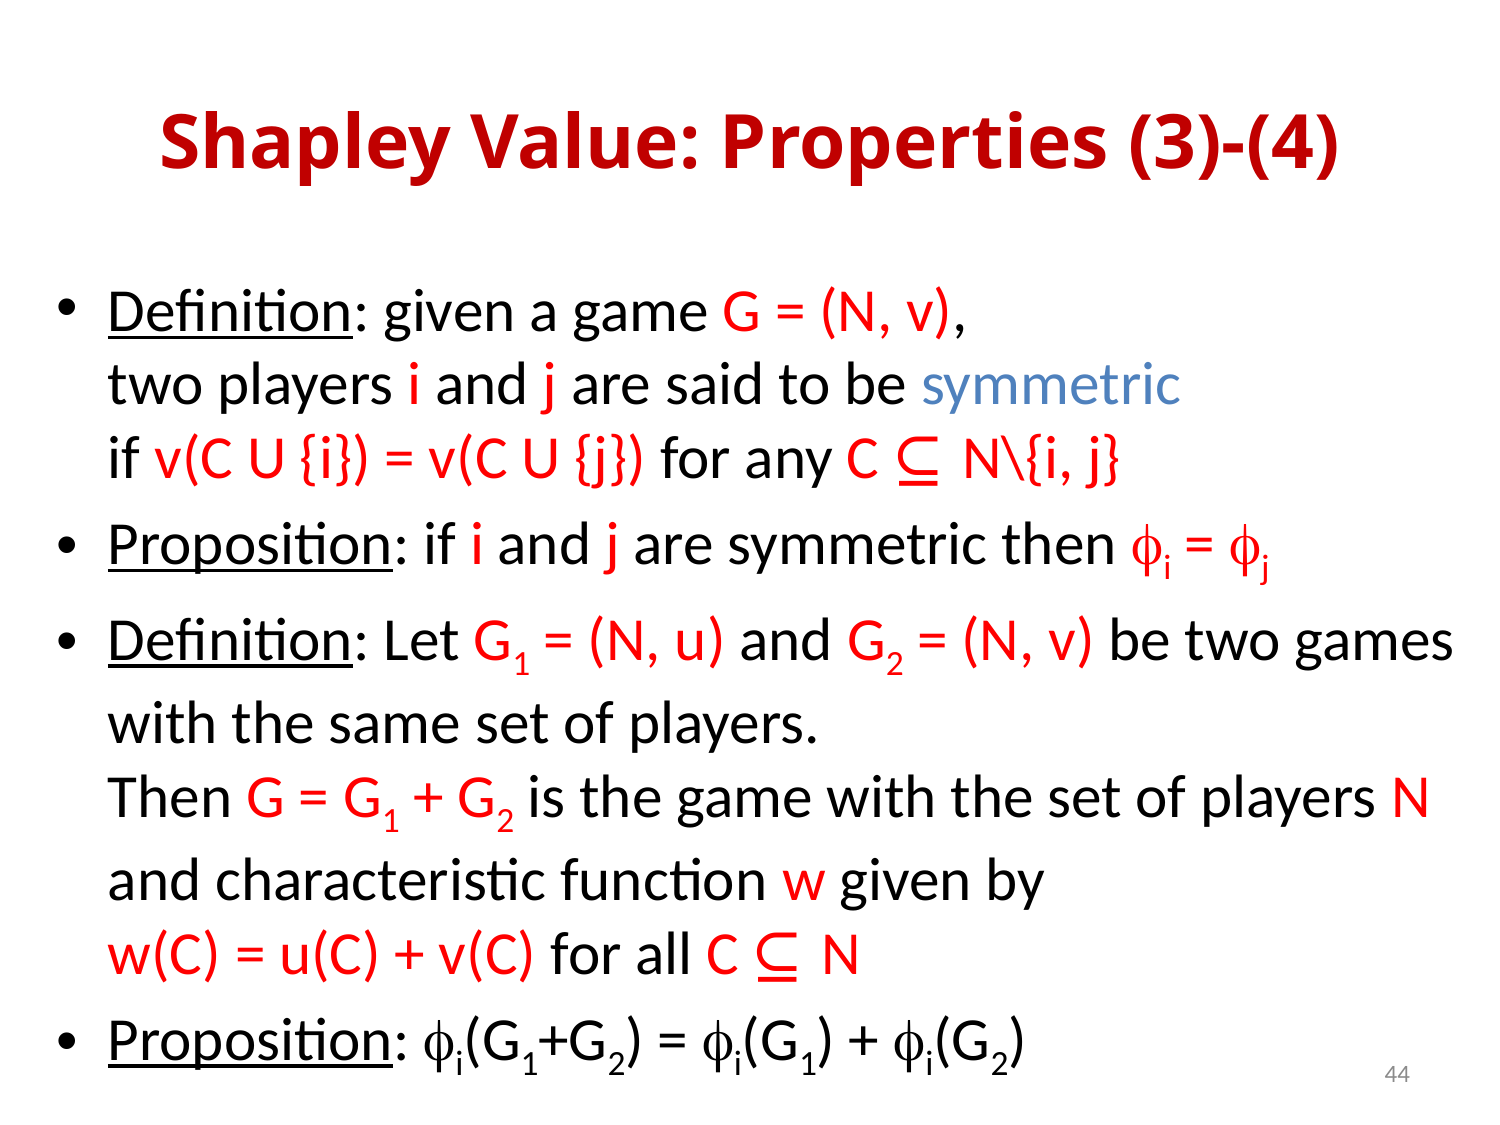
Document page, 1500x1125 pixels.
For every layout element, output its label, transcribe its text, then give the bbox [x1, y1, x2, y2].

title Shapley Value: Properties (3)-(4) [75, 45, 1425, 233]
slide_number 44 [1074, 1042, 1425, 1103]
list Definition: given a game G = (N, v), two players i and j are said to be symmetric if v(C U {i}) = v(C U {j}) for any C ⊆ N\{i, j} Proposition: if i and j are symmetric then fi = fj Definition: Let G1 = (N, u) and G2 = (N, v) be two games with the same set of players. Then G = G1 + G2 is the game with the set of players N and characteristic function w given by w(C) = u(C) + v(C) for all C ⊆ N Proposition: fi(G1+G2) = fi(G1) + fi(G2) [41, 262, 1471, 1094]
